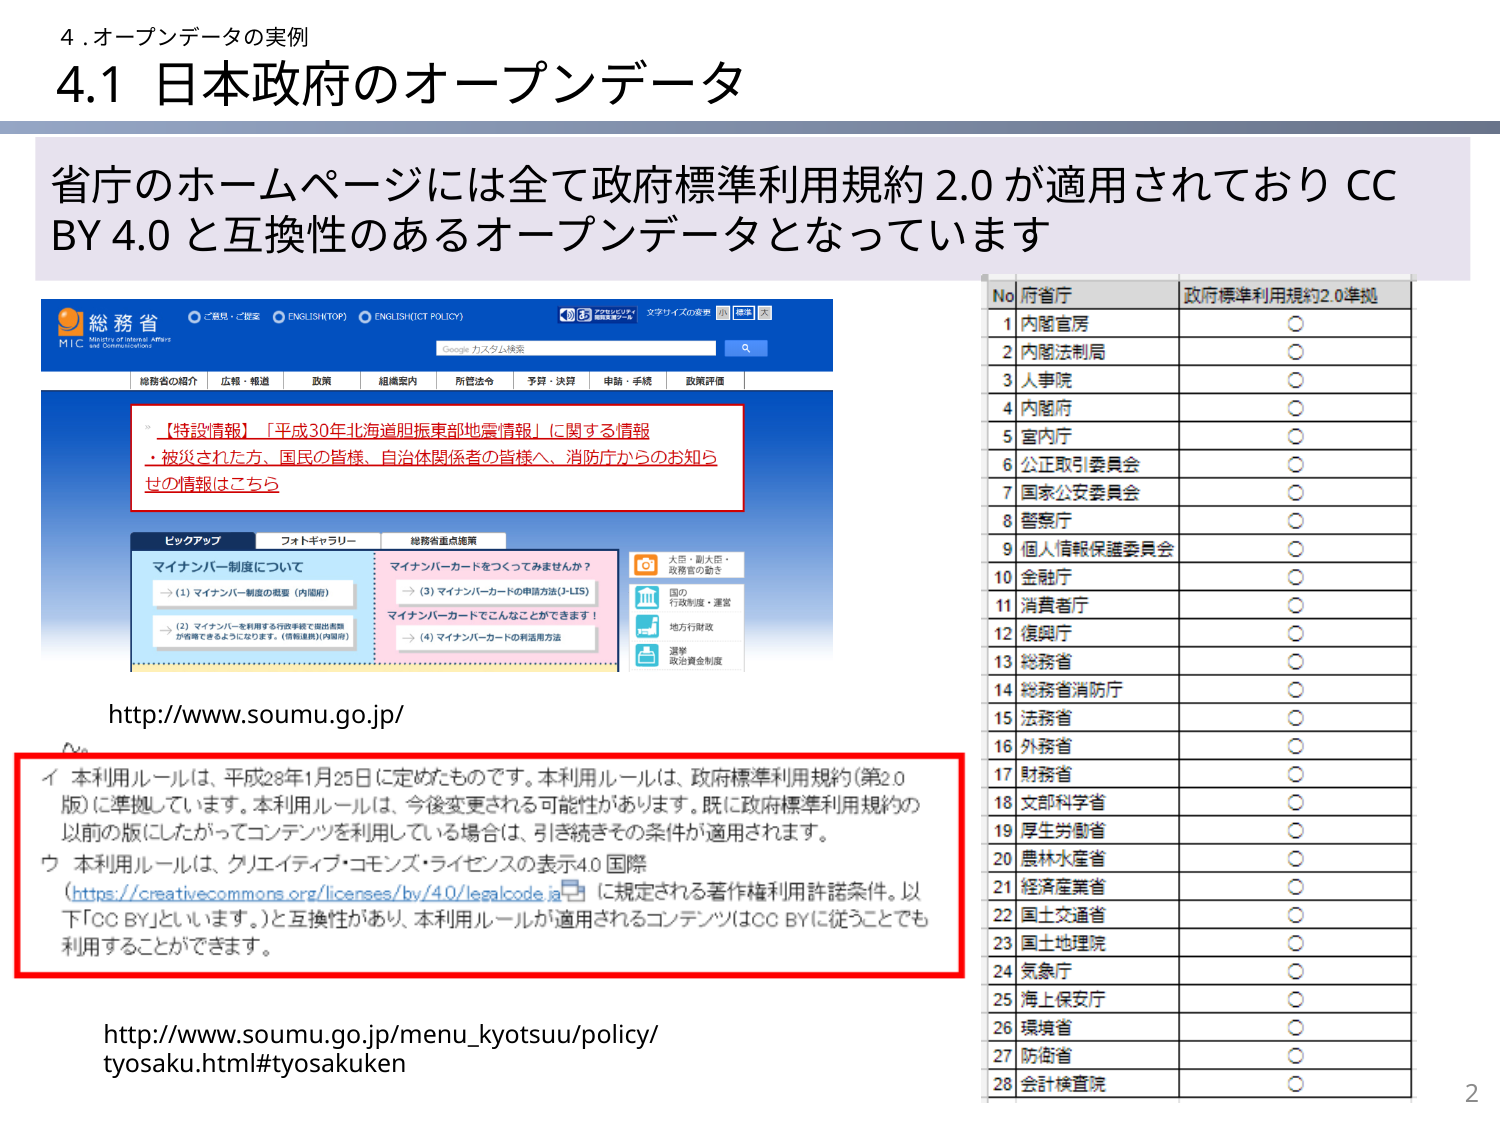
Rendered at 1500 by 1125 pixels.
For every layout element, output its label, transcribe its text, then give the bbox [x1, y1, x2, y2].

text_box ４.オープンデータの実例 [41, 19, 1471, 58]
slide_number 2 [1411, 1070, 1495, 1118]
text_box 省庁のホームページには全て政府標準利用規約2.0が適用されておりCC BY 4.0と互換性のあるオープンデータとなっています [35, 137, 1471, 281]
picture [2, 274, 1417, 1103]
text_box http://www.soumu.go.jp/menu_kyotsuu/policy/tyosaku.html#tyosakuken [88, 1010, 786, 1086]
picture [41, 299, 833, 672]
text_box http://www.soumu.go.jp/ [93, 690, 791, 736]
title 4.1 日本政府のオープンデータ [41, 58, 1471, 122]
